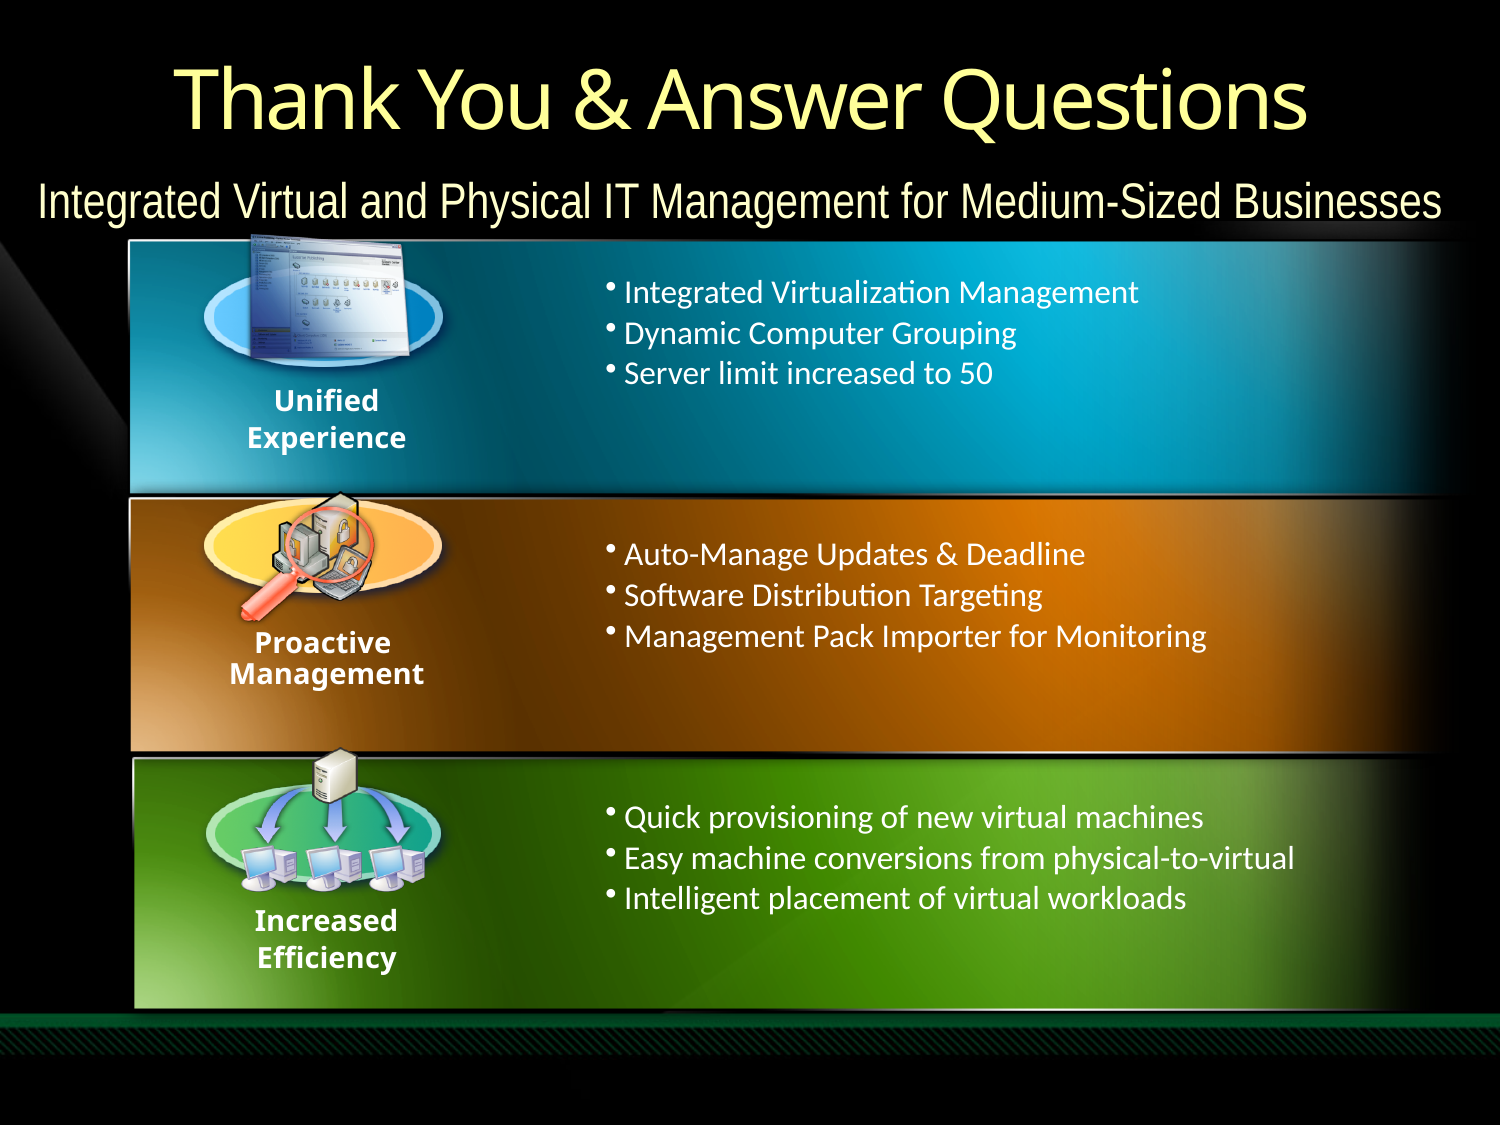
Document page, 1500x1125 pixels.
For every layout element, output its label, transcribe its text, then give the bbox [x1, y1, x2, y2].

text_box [196, 491, 458, 628]
picture [0, 0, 1500, 1125]
list Integrated Virtual and Physical IT Management for Medium-Sized Businesses [37, 175, 1477, 231]
title Thank You & Answer Questions [62, 49, 1438, 160]
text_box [198, 747, 456, 898]
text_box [195, 228, 458, 383]
